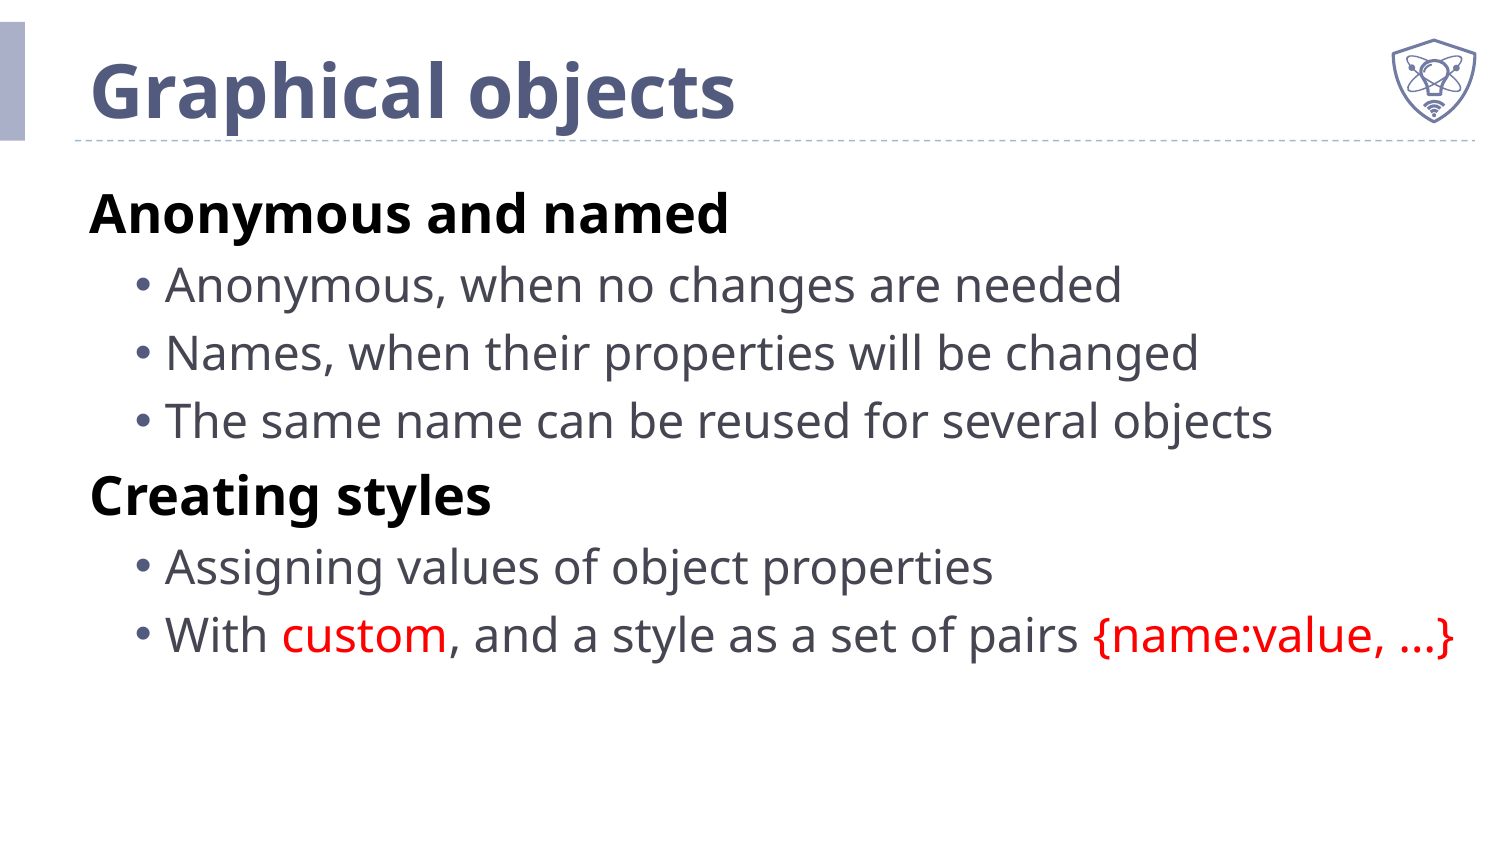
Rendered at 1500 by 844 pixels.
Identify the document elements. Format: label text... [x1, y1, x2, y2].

title Graphical objects [75, 18, 1475, 141]
list Anonymous and named Anonymous, when no changes are needed Names, when their properties will be changed The same name can be reused for several objects Creating styles Assigning values of object properties With custom, and a style as a set of pairs {name:value, …} [75, 171, 1475, 835]
